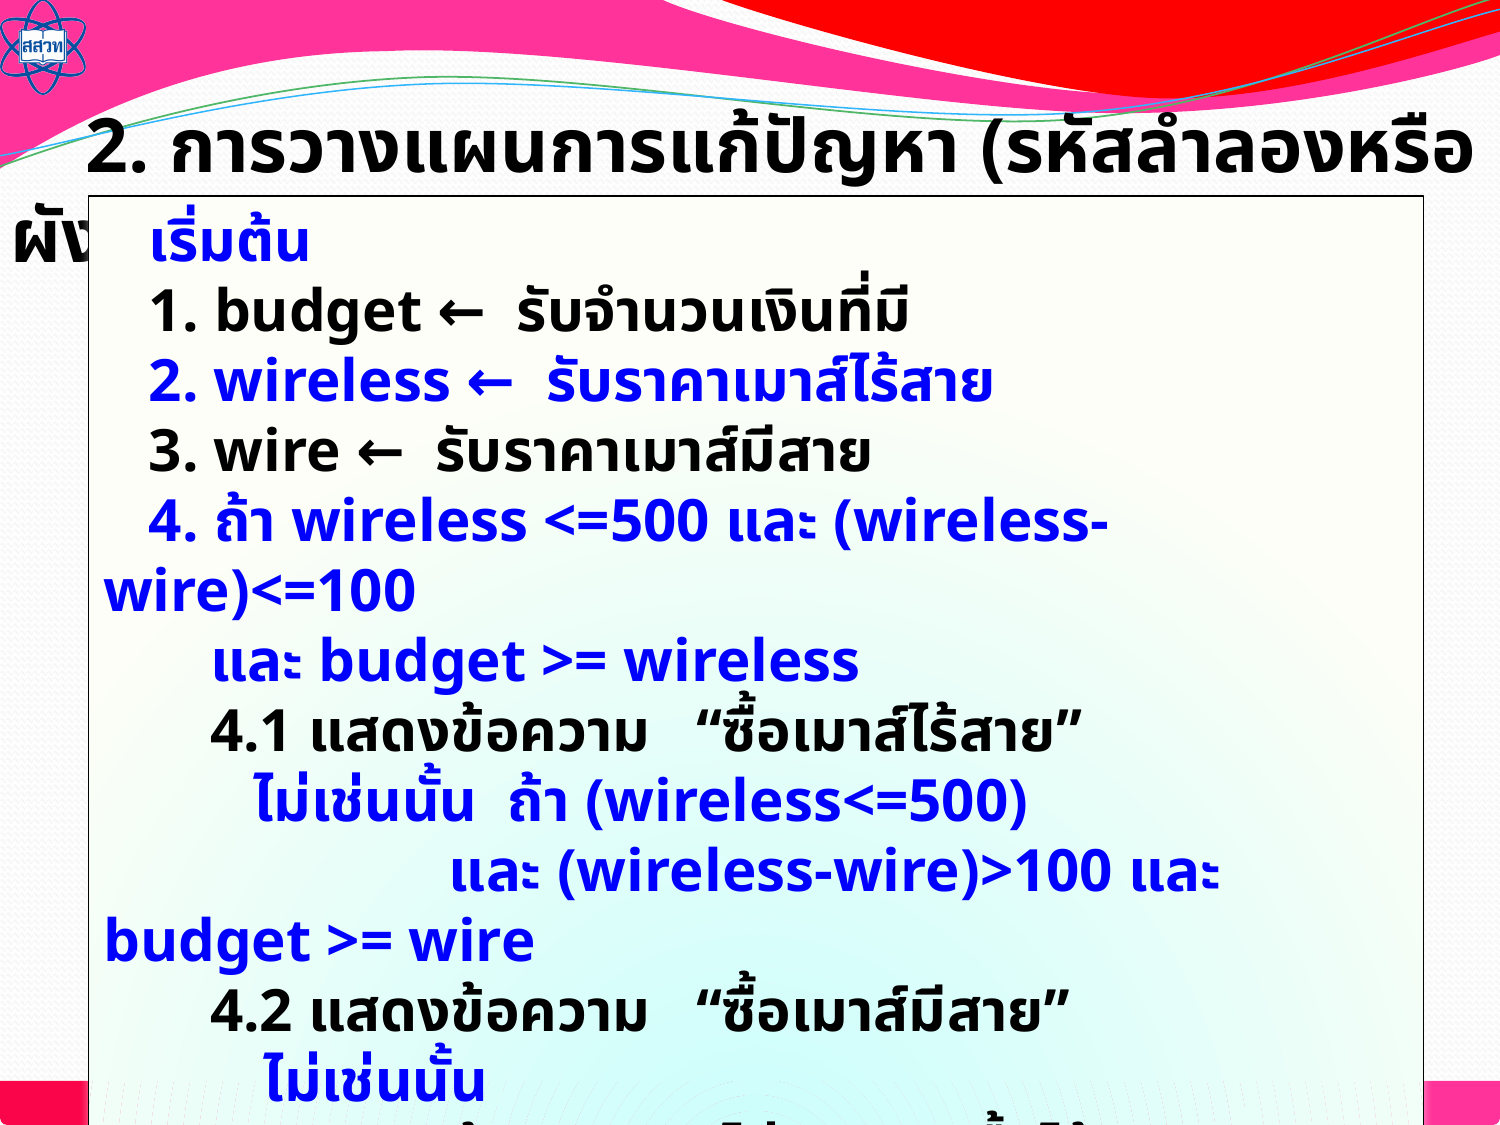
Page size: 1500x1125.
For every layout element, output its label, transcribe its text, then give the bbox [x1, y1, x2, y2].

table_cell [83, 200, 88, 285]
picture [0, 0, 86, 89]
table_cell [1424, 199, 1429, 285]
text_box เริ่มต้น 1. budget ← รับจำนวนเงินที่มี 2. wireless ← รับราคาเมาส์ไร้สาย 3. wire ← รับราคาเมาส์มีสาย 4. ถ้า wireless <=500 และ (wireless-wire)<=100 และ budget >= wireless 4.1 แสดงข้อความ “ซื้อเมาส์ไร้สาย” ไม่เช่นนั้น ถ้า (wireless<=500) และ (wireless-wire)>100 และ budget >= wire 4.2 แสดงข้อความ “ซื้อเมาส์มีสาย” ไม่เช่นนั้น 5.3 แสดงข้อความ “ไม่สามารถซื้อได้” [88, 195, 1424, 1125]
text_box 2. การวางแผนการแก้ปัญหา (รหัสลำลองหรือผังงาน) [0, 89, 1493, 285]
